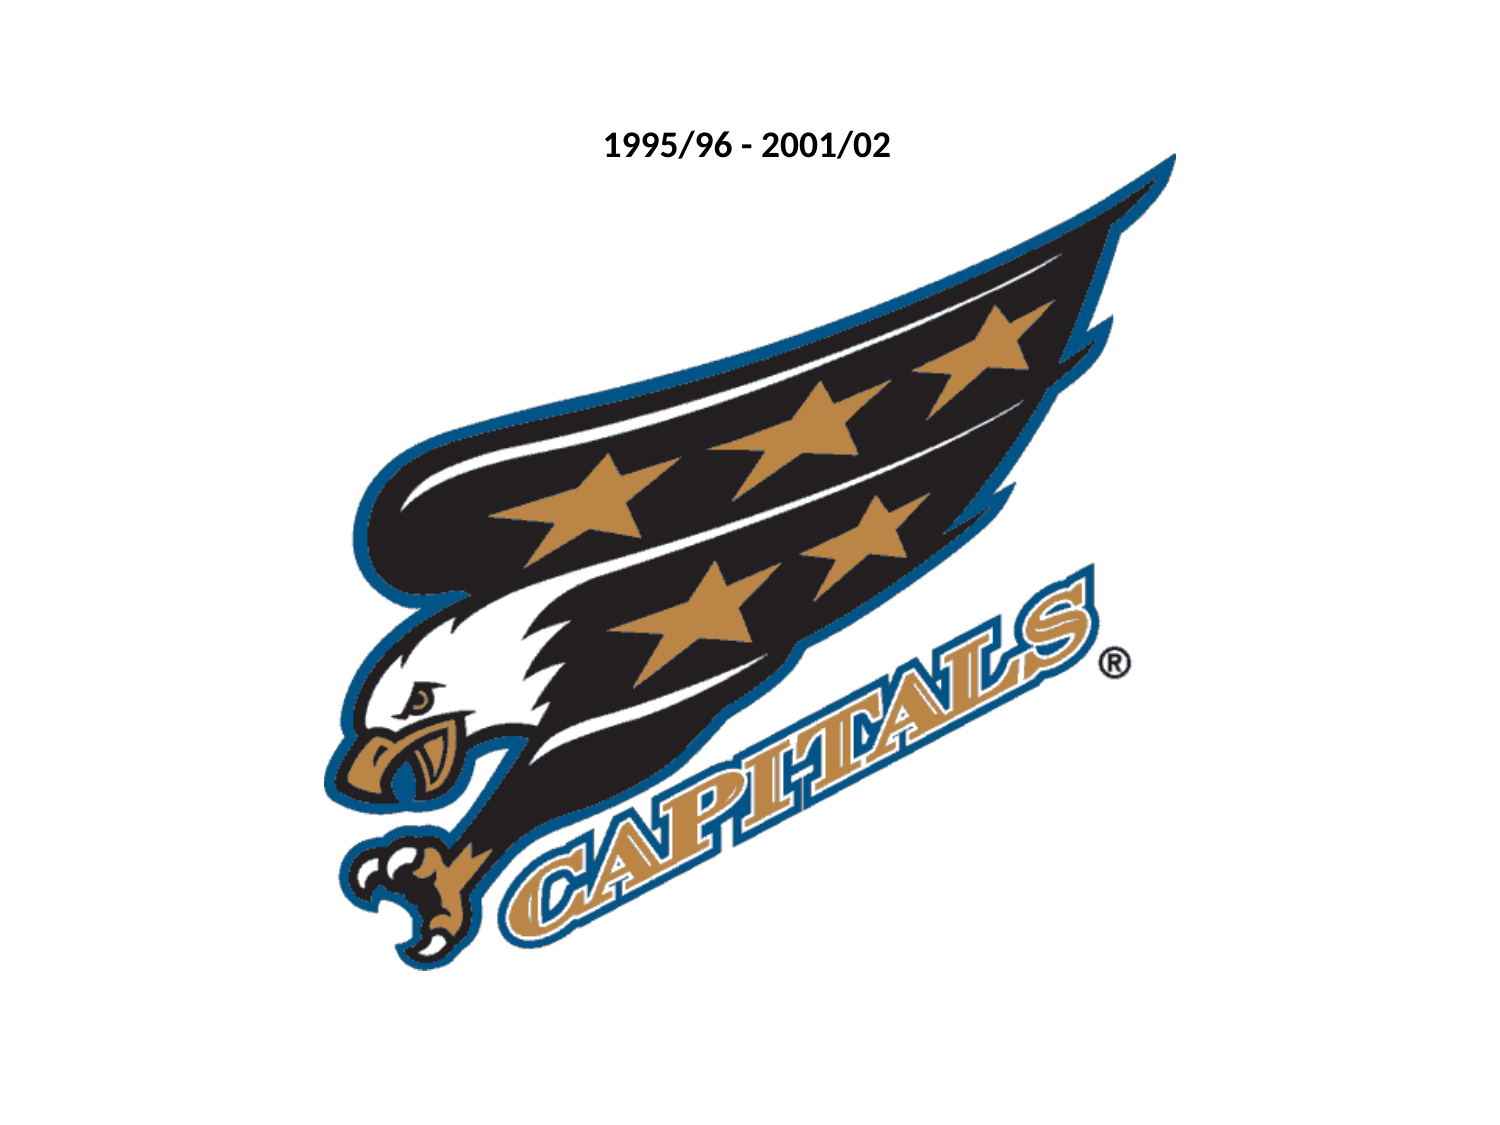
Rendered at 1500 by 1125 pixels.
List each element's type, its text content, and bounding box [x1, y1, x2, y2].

text_box 1995/96 - 2001/02 [588, 112, 907, 152]
picture [323, 153, 1176, 972]
